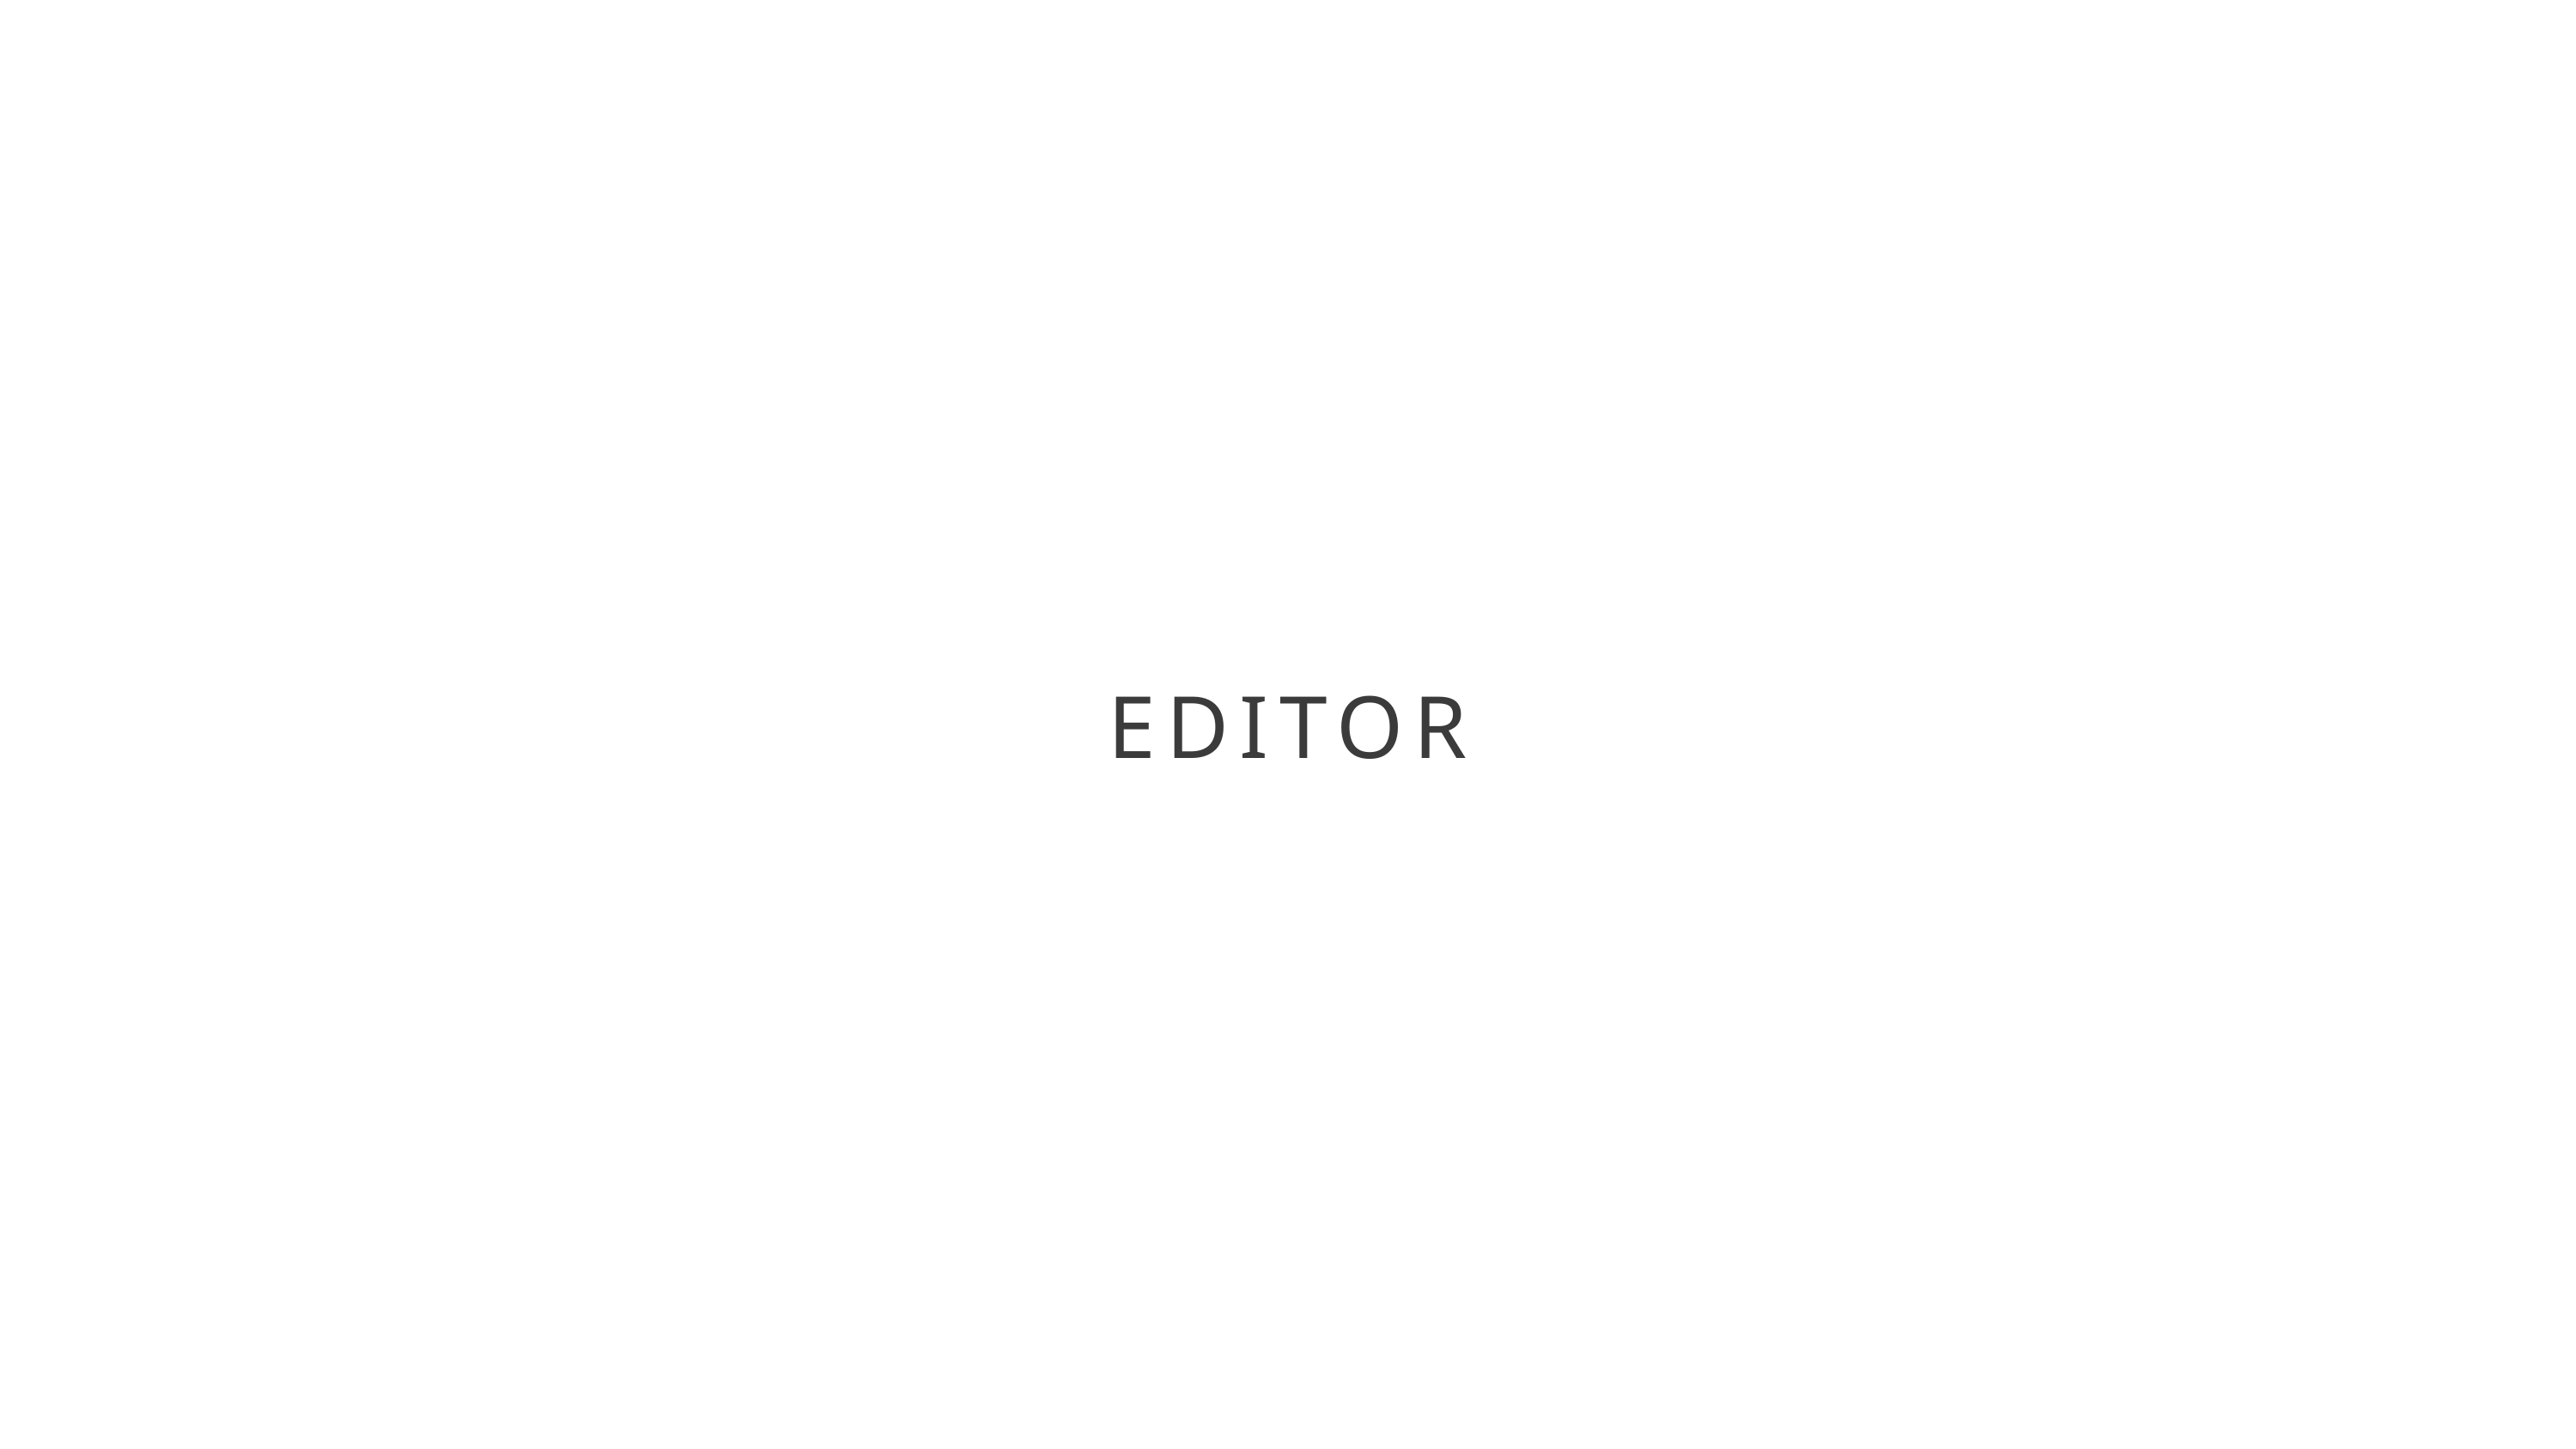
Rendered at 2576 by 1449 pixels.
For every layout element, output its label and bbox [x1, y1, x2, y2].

title [129, 647, 2447, 801]
